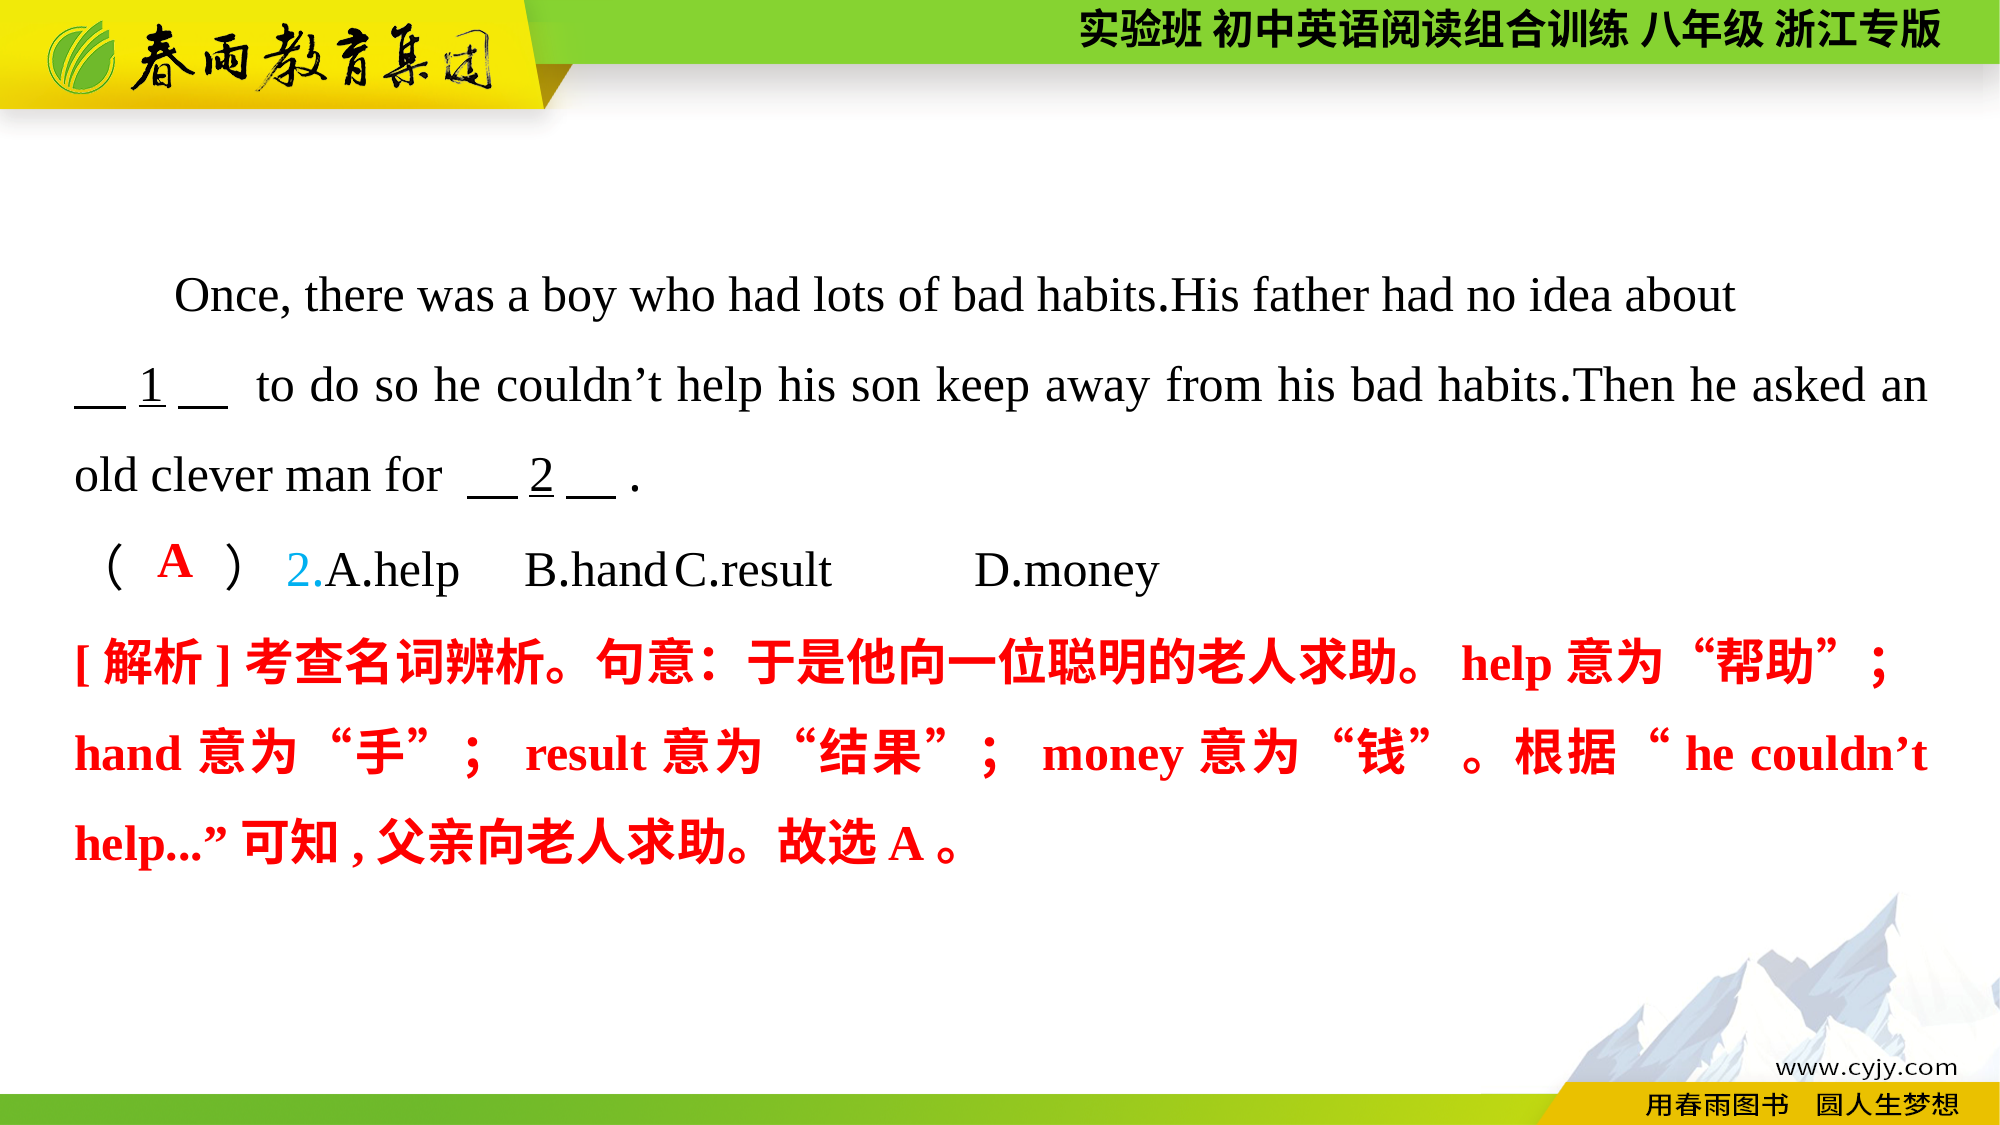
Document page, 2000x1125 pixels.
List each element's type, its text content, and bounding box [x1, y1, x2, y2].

text_box （ ）2.A.help B.hand C.result D.money [59, 512, 1944, 604]
list Once, there was a boy who had lots of bad habits.His father had no idea about 1 to do so he couldn’t help his son keep away from his bad habits.Then he asked an old clever man for 2 . [59, 224, 1944, 512]
text_box A [142, 520, 209, 596]
text_box [解析]考查名词辨析。句意：于是他向一位聪明的老人求助。help意为“帮助”；hand意为“手”；result意为“结果”；money意为“钱”。根据“he couldn’t help...”可知,父亲向老人求助。故选A。 [59, 604, 1944, 879]
picture [0, 0, 2000, 1125]
